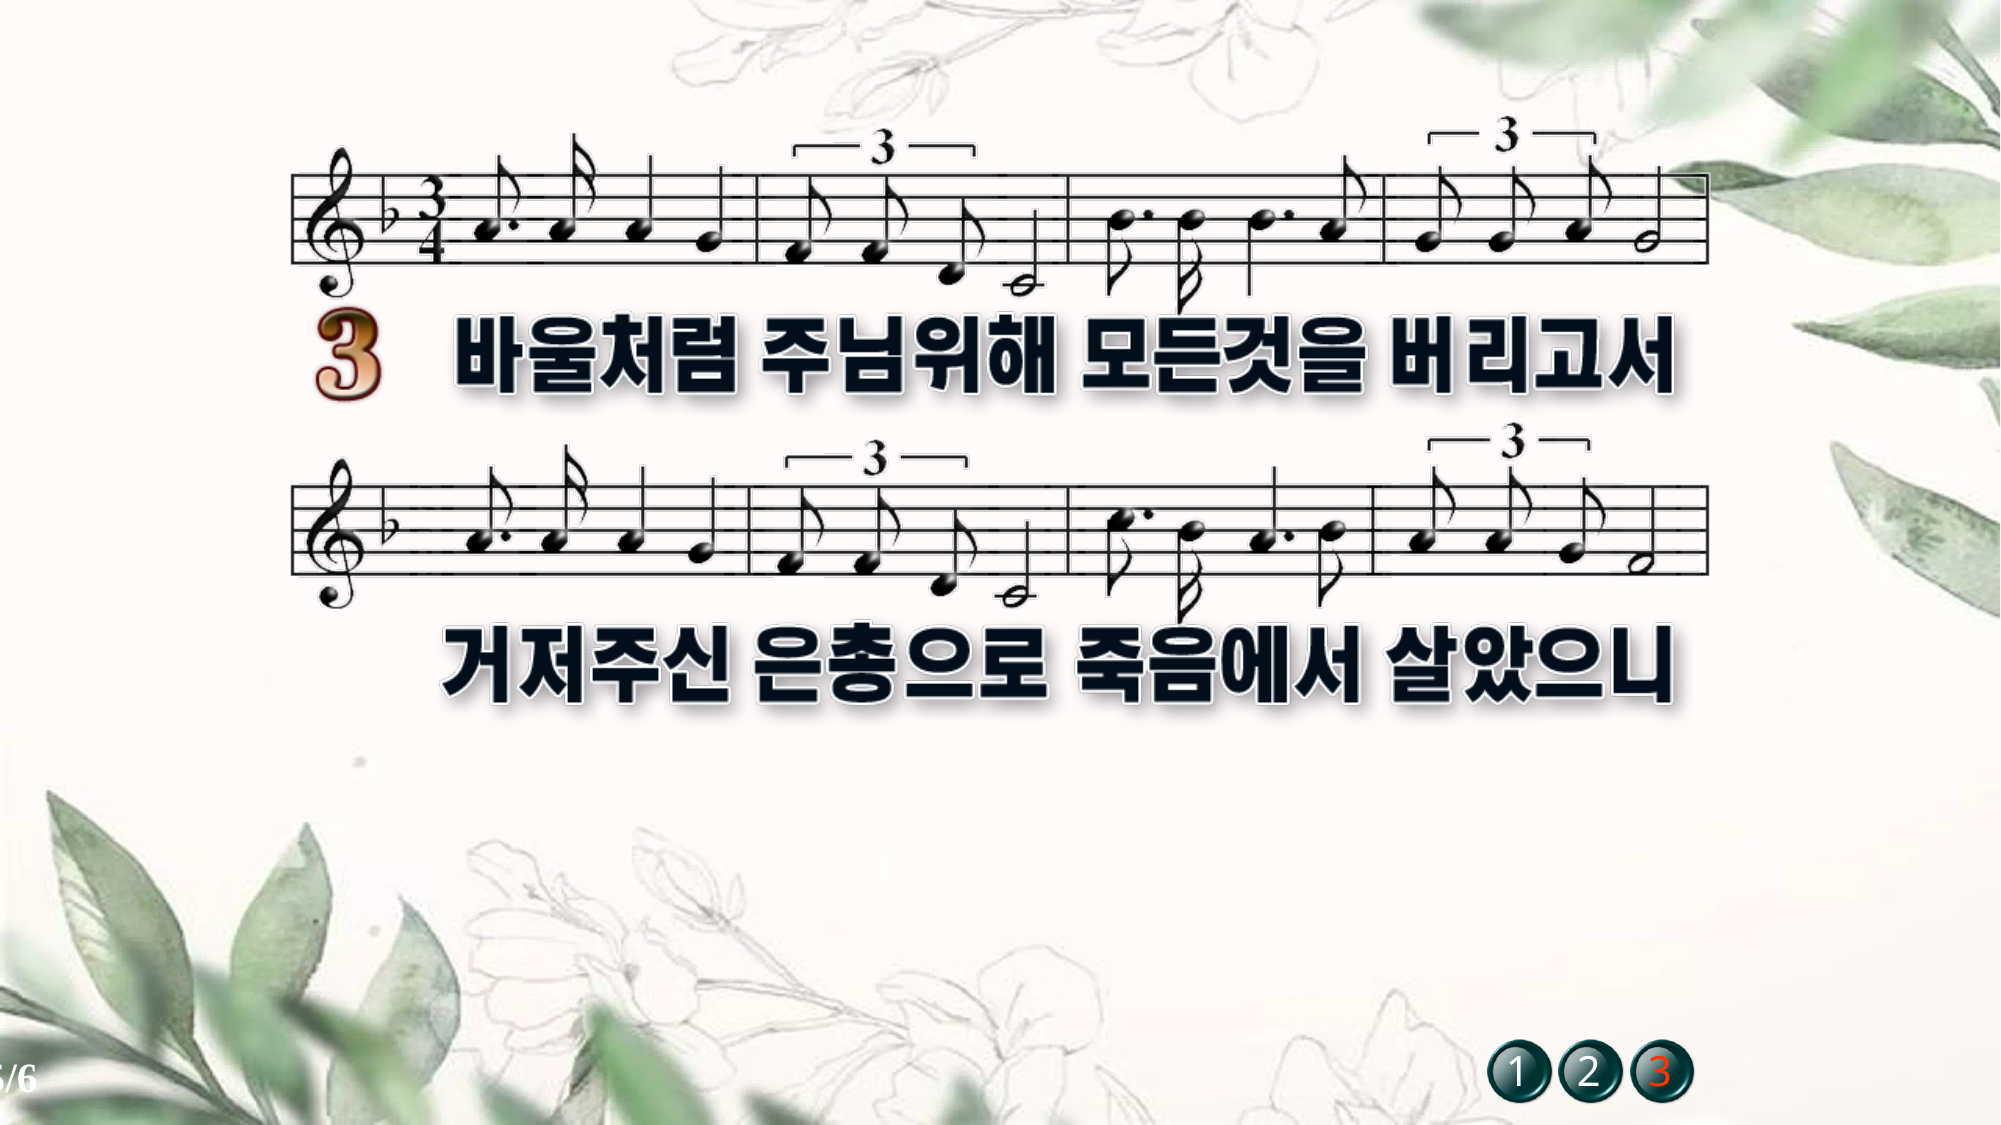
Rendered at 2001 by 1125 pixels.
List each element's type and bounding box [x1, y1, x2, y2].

text_box [1627, 1035, 1697, 1106]
picture [0, 0, 2001, 1125]
text_box [1484, 1035, 1555, 1106]
text_box [1555, 1035, 1626, 1106]
